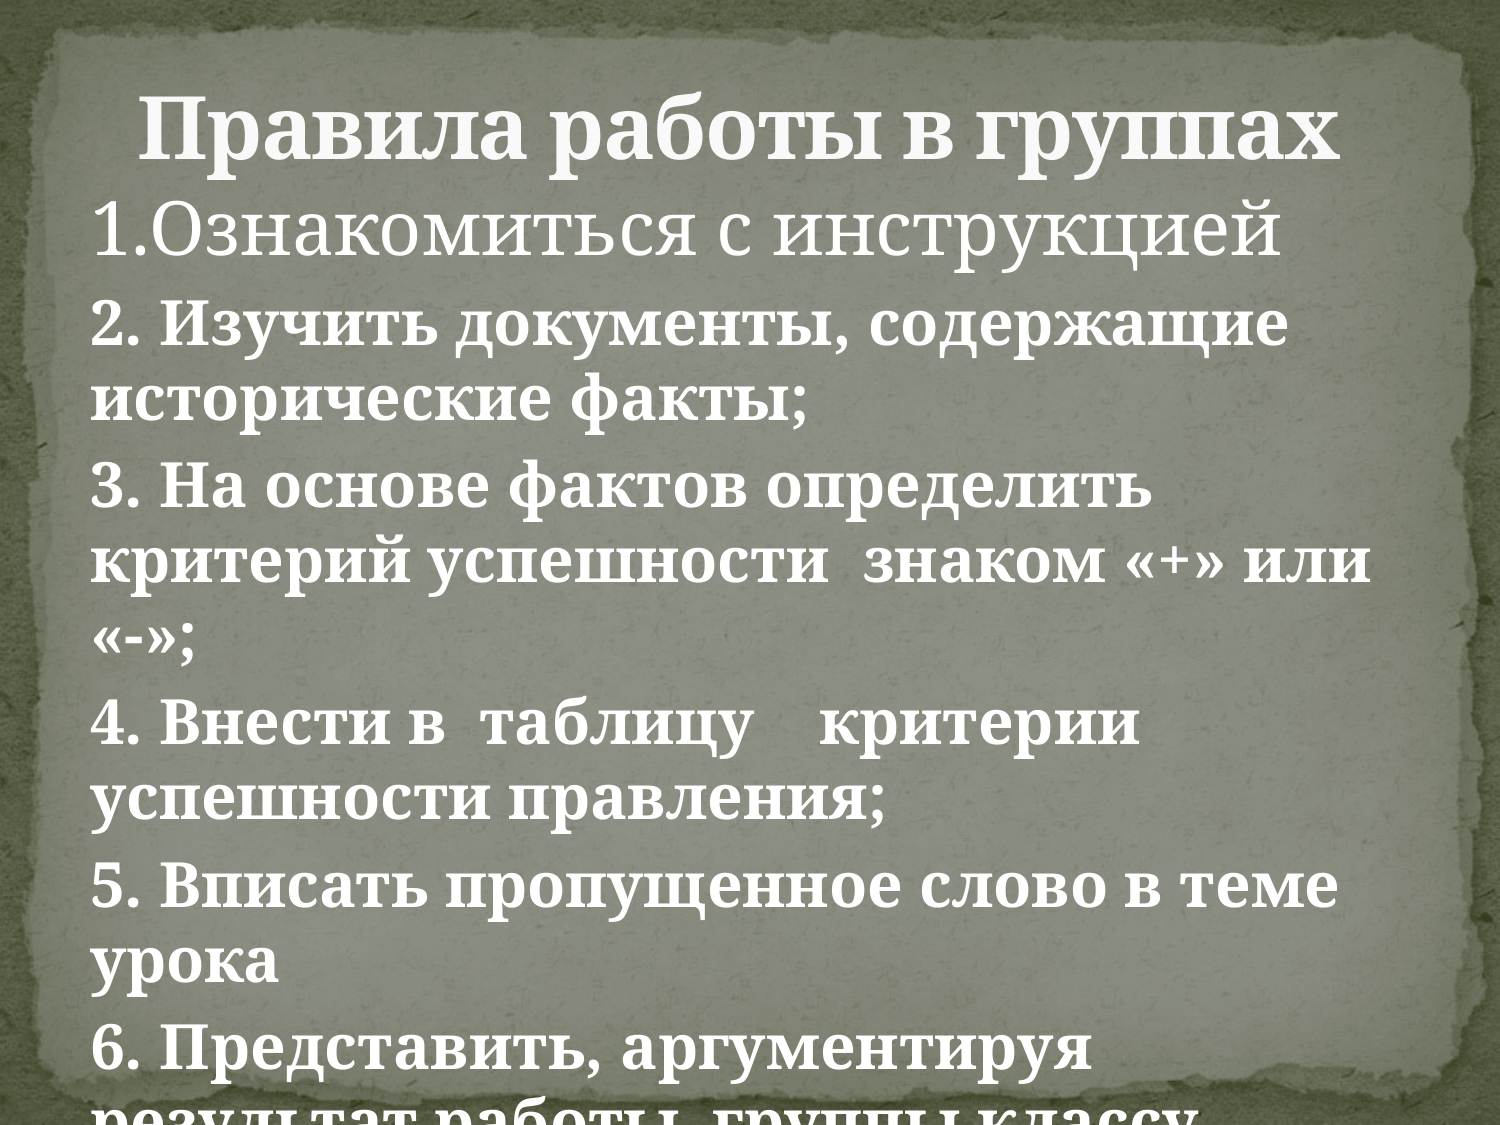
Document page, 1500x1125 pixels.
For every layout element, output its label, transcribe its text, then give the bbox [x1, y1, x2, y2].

title Правила работы в группах [74, 24, 1425, 185]
list 1.Ознакомиться с инструкцией 2. Изучить документы, содержащие исторические факты; 3. На основе фактов определить критерий успешности знаком «+» или «-»; 4. Внести в таблицу критерии успешности правления; 5. Вписать пропущенное слово в теме урока 6. Представить, аргументируя результат работы группы классу [74, 172, 1426, 1001]
